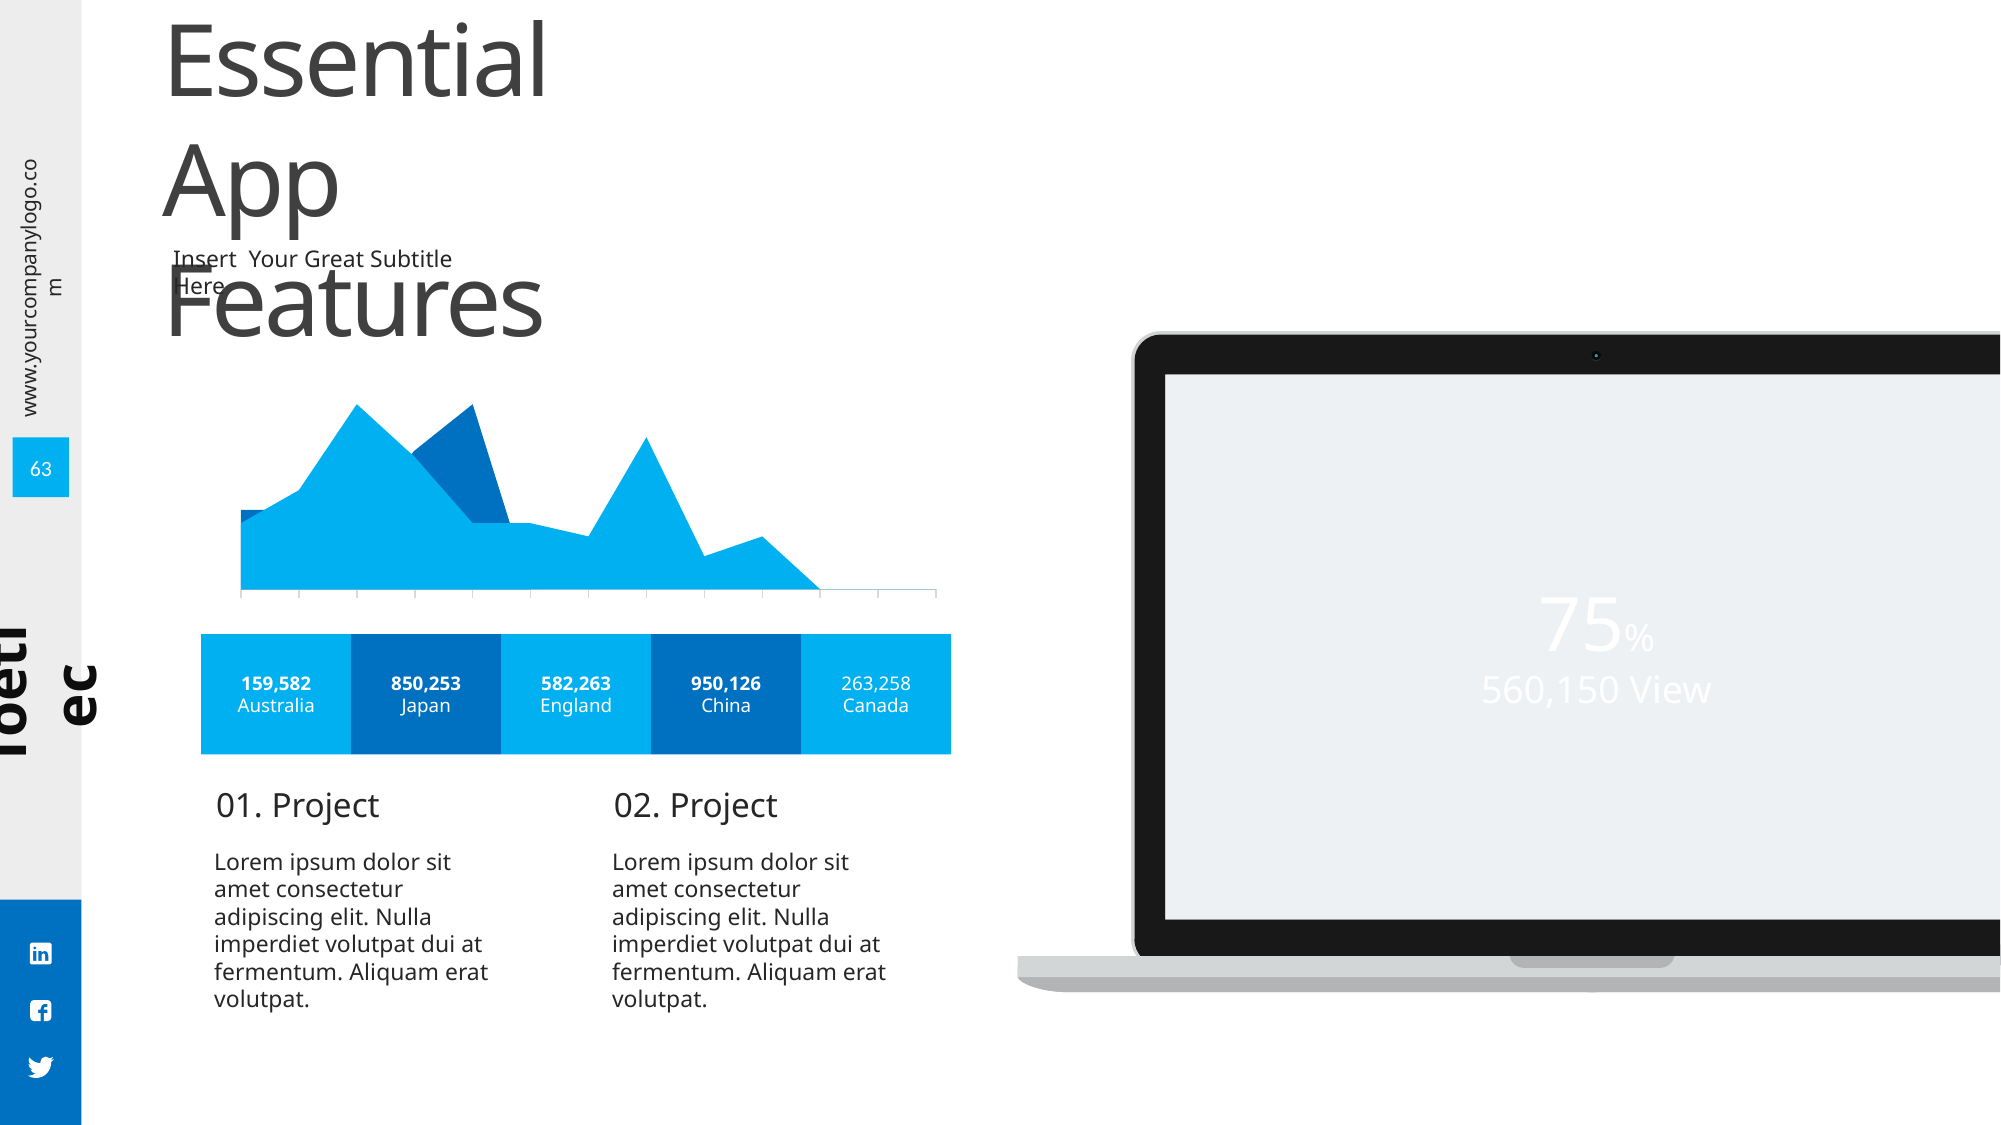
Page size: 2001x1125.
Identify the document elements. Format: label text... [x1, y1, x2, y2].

text_box Essential App Features [147, 116, 677, 236]
text_box 850,253 Japan [350, 633, 500, 755]
chart [201, 374, 952, 633]
text_box 02. Project [598, 755, 821, 840]
text_box Lorem ipsum dolor sit amet consectetur adipiscing elit. Nulla imperdiet volutpat dui at fermentum. Aliquam erat volutpat. [597, 840, 910, 1020]
text_box 950,126 China [650, 633, 800, 755]
text_box 263,258 Canada [800, 633, 952, 755]
text_box Insert Your Great Subtitle Here [158, 237, 512, 307]
slide_number 63 [12, 437, 69, 498]
text_box Lorem ipsum dolor sit amet consectetur adipiscing elit. Nulla imperdiet volutpat dui at fermentum. Aliquam erat volutpat. [199, 840, 512, 1020]
picture [1160, 365, 2000, 924]
text_box 159,582 Australia [200, 633, 350, 755]
text_box 582,263 England [500, 633, 650, 755]
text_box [1017, 331, 2000, 993]
text_box 01. Project [201, 755, 423, 840]
